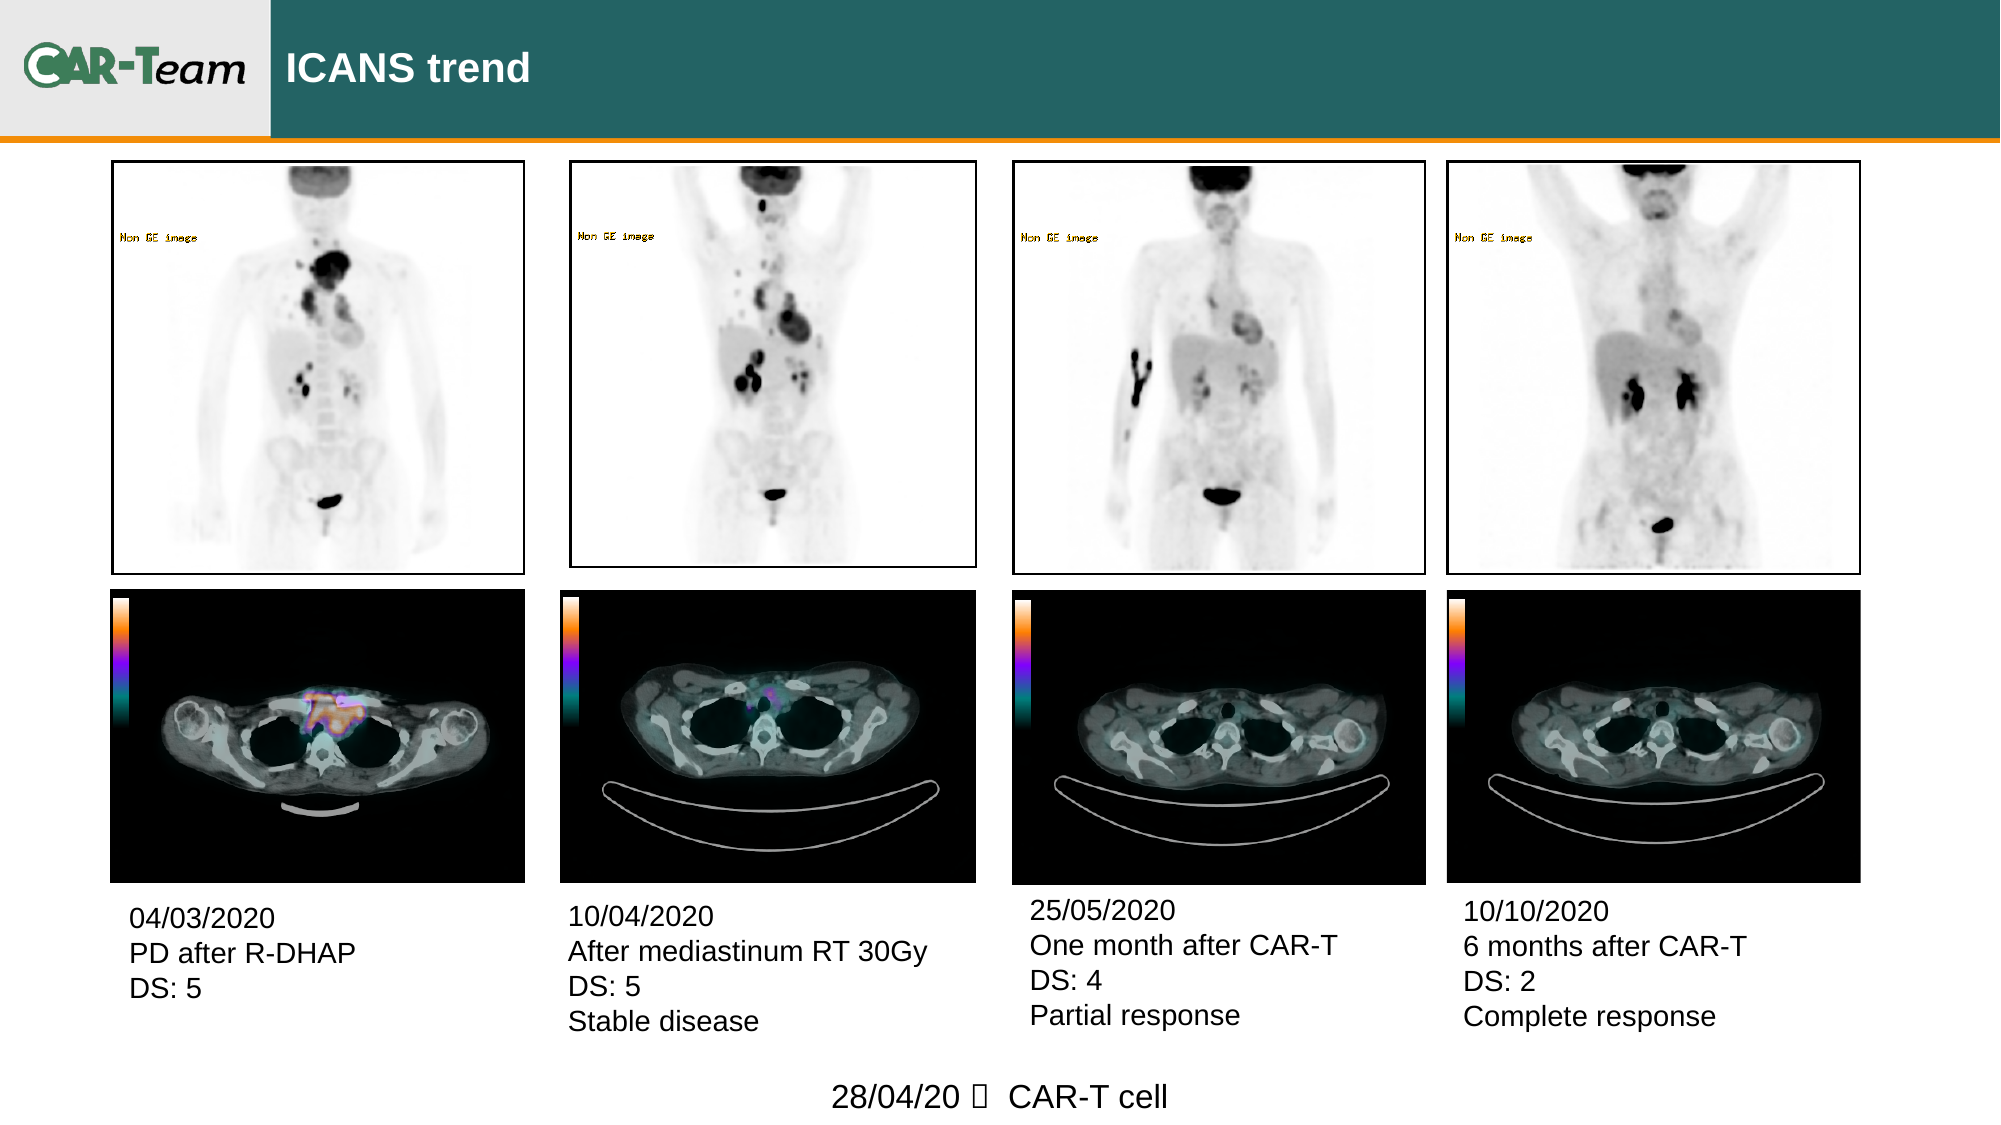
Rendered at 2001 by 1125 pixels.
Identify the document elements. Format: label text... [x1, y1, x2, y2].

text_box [110, 160, 1861, 1125]
title ICANS trend [270, 0, 1996, 139]
picture [24, 42, 245, 88]
